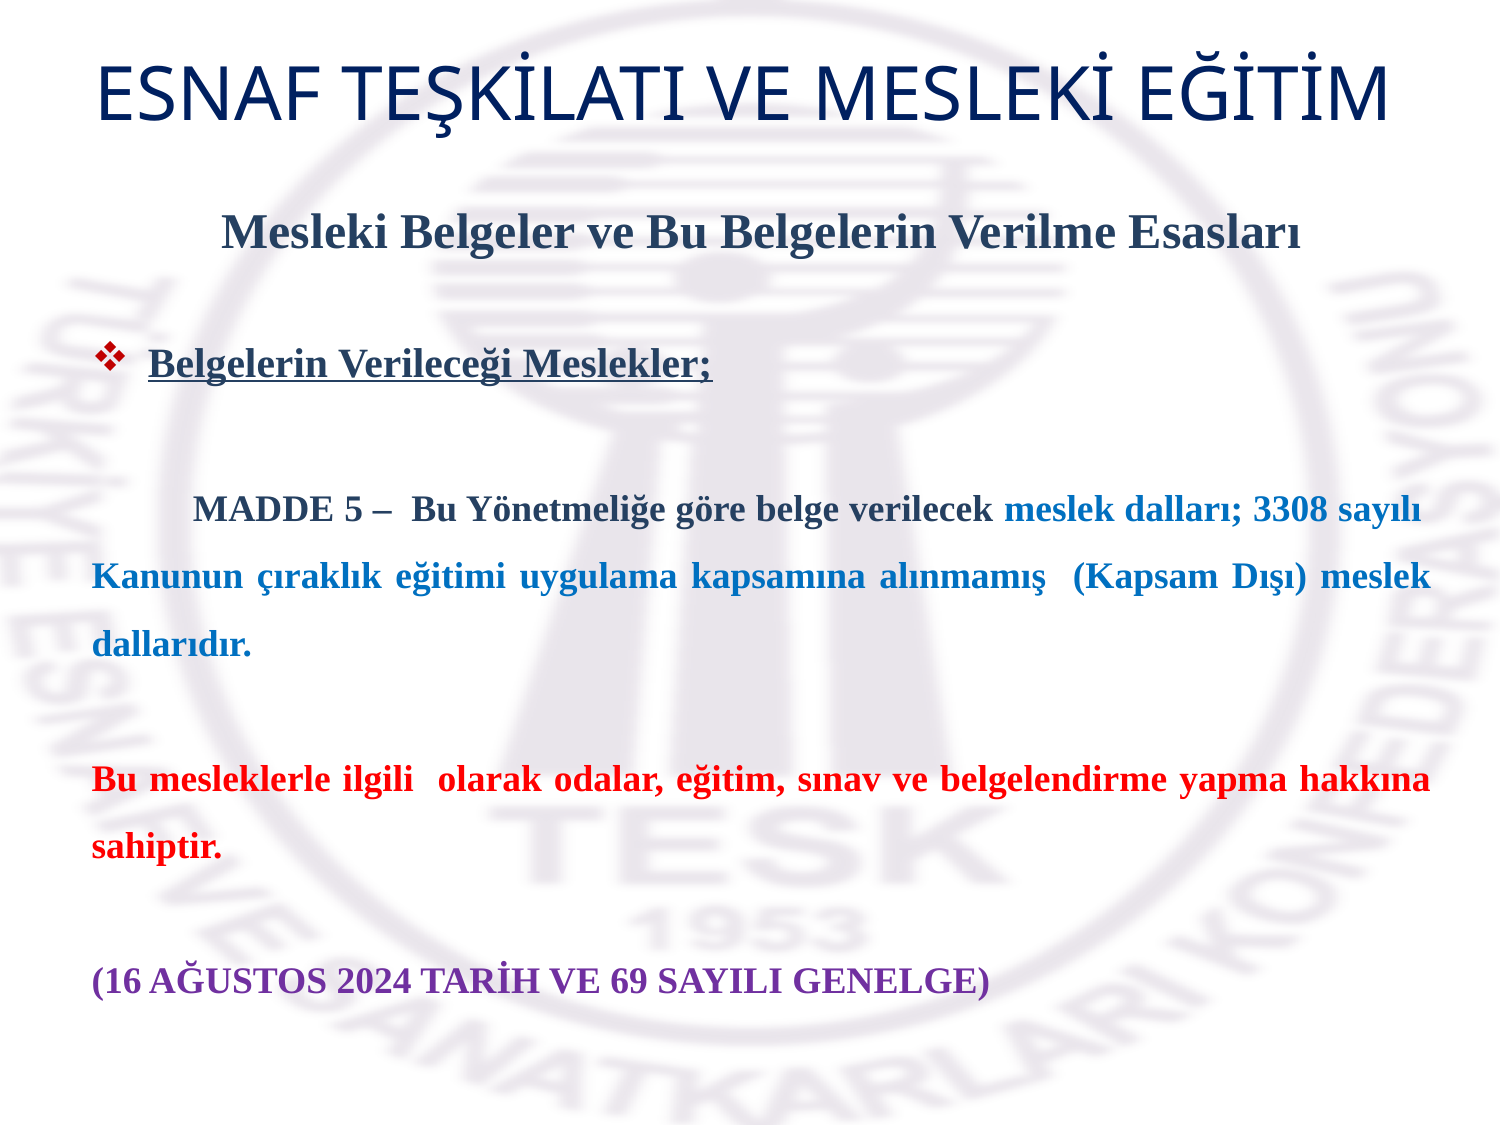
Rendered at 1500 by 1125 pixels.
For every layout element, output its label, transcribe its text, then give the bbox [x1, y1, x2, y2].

text_box ESNAF TEŞKİLATI VE MESLEKİ EĞİTİM [0, 19, 1495, 161]
text_box Mesleki Belgeler ve Bu Belgelerin Verilme Esasları Belgelerin Verileceği Meslekler; MADDE 5 – Bu Yönetmeliğe göre belge verilecek meslek dalları; 3308 sayılı Kanunun çıraklık eğitimi uygulama kapsamına alınmamış (Kapsam Dışı) meslek dallarıdır. Bu mesleklerle ilgili olarak odalar, eğitim, sınav ve belgelendirme yapma hakkına sahiptir. (16 AĞUSTOS 2024 TARİH VE 69 SAYILI GENELGE) [76, 161, 1447, 1059]
